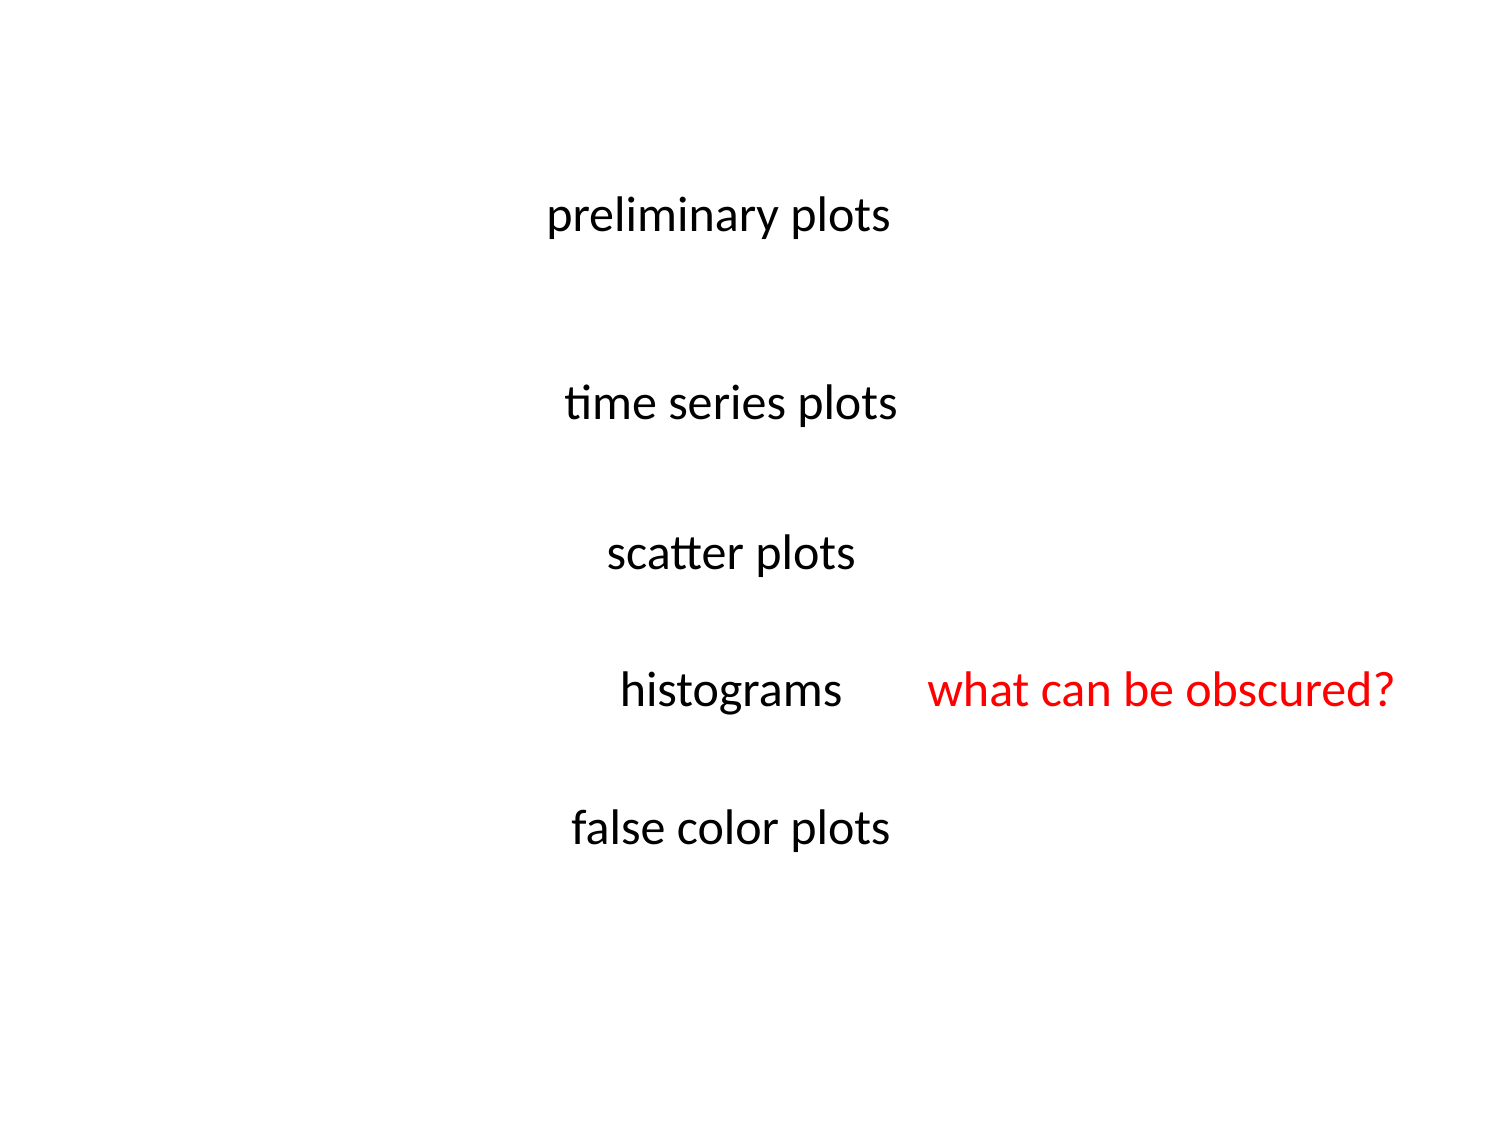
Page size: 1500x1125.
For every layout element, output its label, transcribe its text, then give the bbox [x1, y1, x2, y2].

text_box scatter plots [287, 511, 1175, 587]
text_box histograms [287, 649, 912, 724]
text_box what can be obscured? [912, 649, 1500, 724]
text_box time series plots [287, 362, 1175, 437]
text_box preliminary plots [274, 174, 1163, 249]
text_box false color plots [287, 786, 1175, 862]
